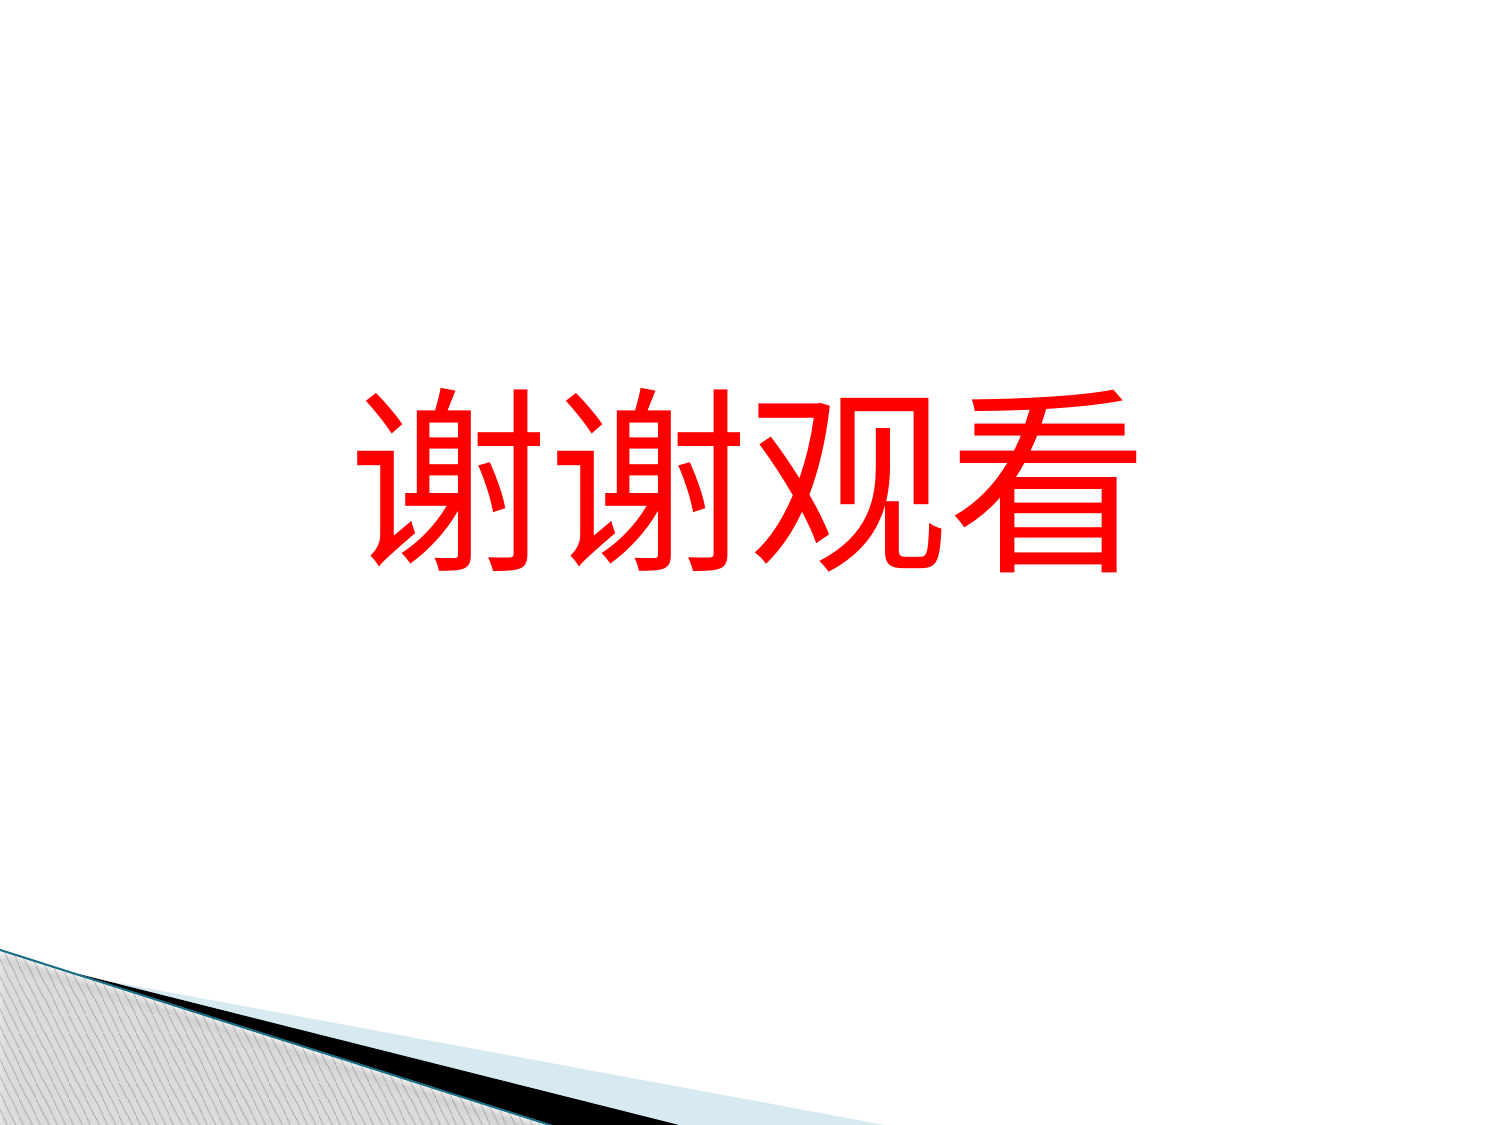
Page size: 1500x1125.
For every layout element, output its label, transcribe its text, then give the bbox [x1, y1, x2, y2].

text_box 谢谢观看 [333, 348, 1166, 604]
